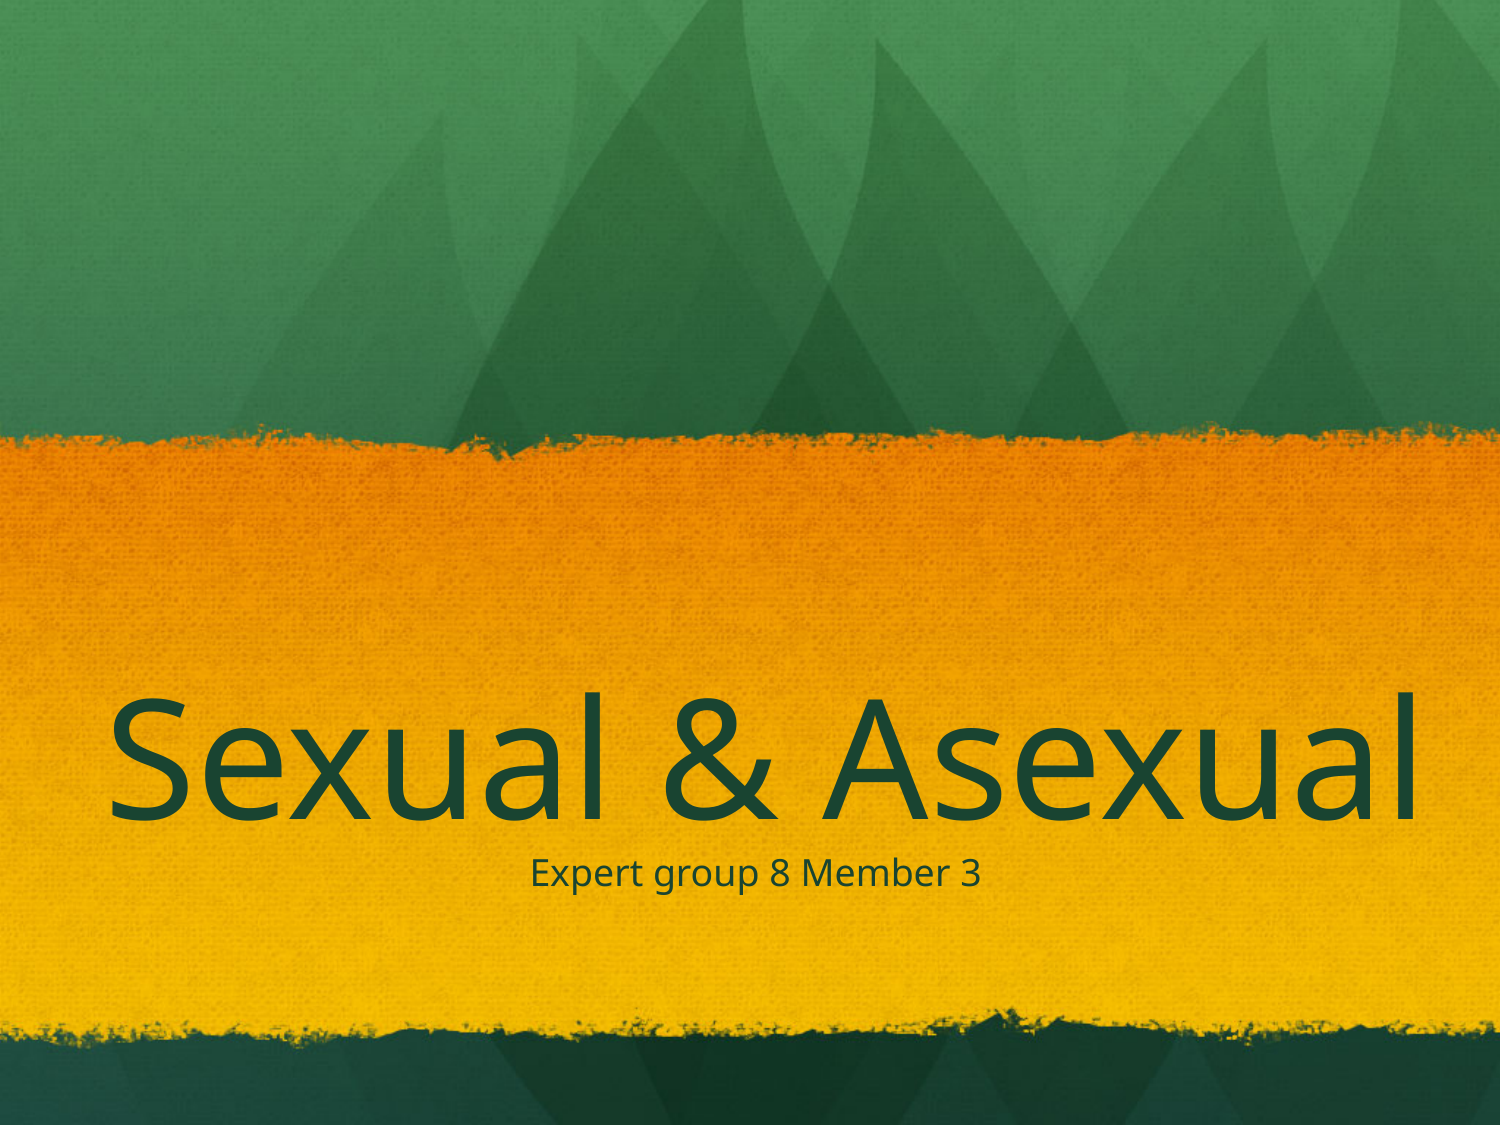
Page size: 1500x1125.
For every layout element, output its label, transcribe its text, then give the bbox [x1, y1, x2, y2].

title Sexual & Asexual [81, 453, 1452, 861]
subtitle Expert group 8 Member 3 [165, 841, 1347, 1004]
picture [0, 0, 1500, 1125]
